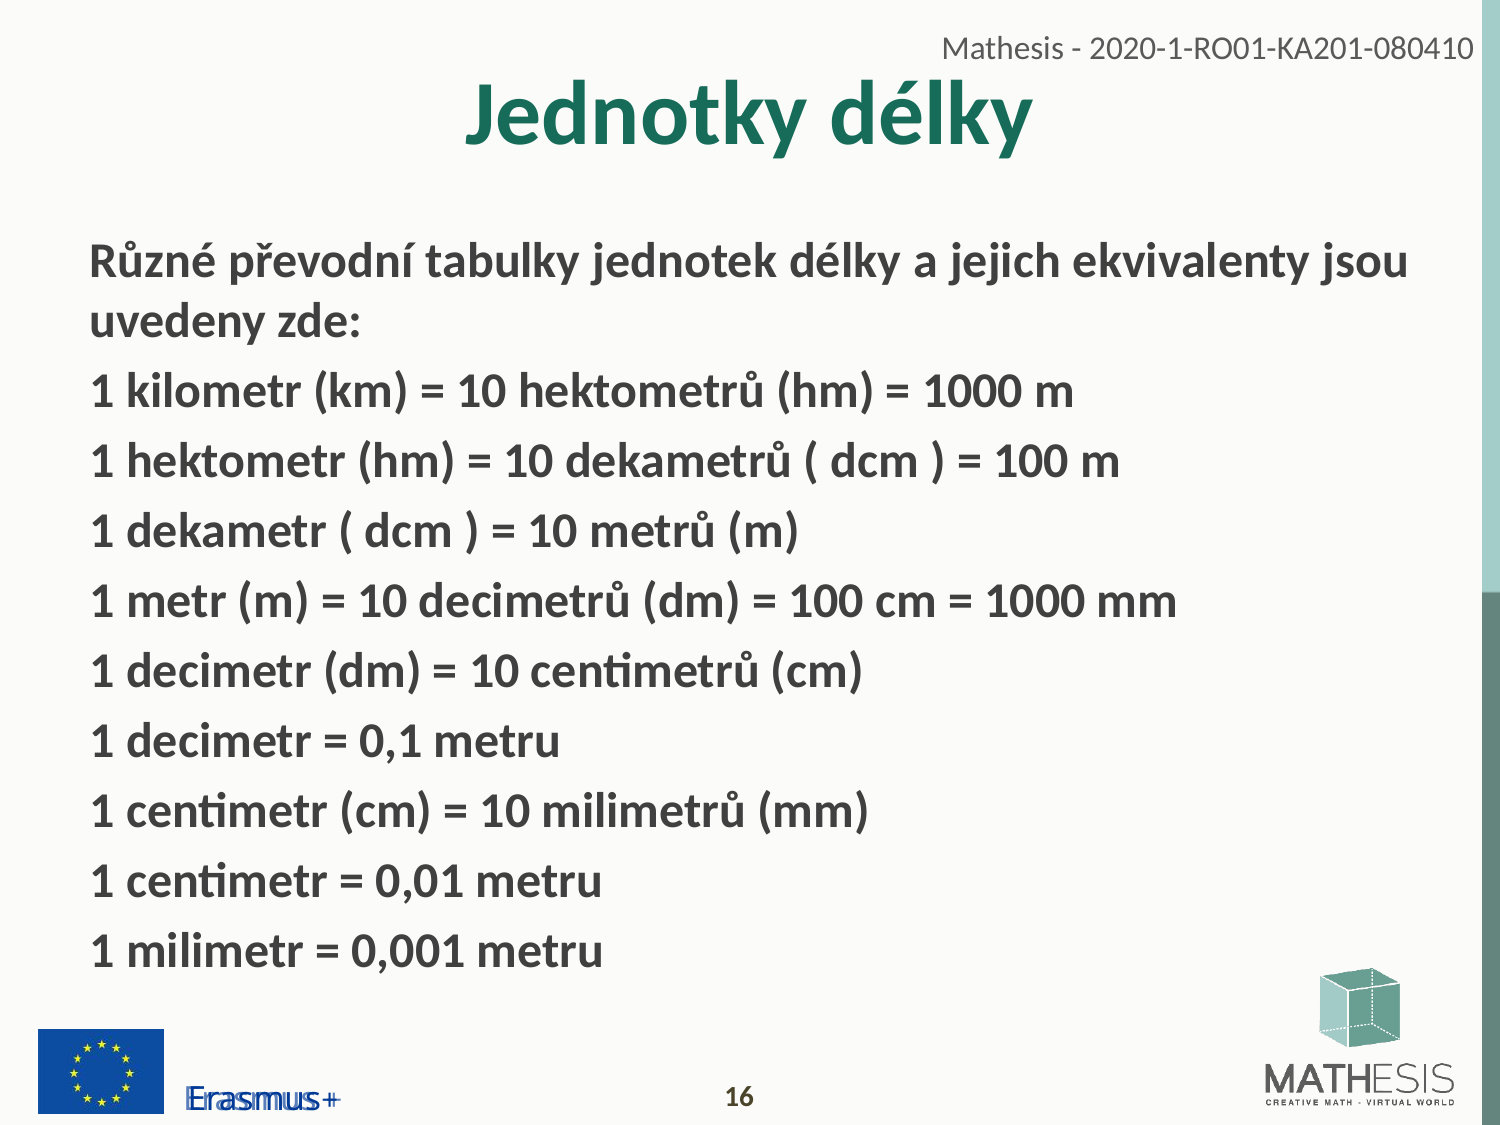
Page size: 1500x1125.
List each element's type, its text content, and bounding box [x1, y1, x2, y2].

title Jednotky délky [75, 45, 1425, 219]
list Různé převodní tabulky jednotek délky a jejich ekvivalenty jsou uvedeny zde: 1 kilometr (km) = 10 hektometrů (hm) = 1000 m 1 hektometr (hm) = 10 dekametrů ( dcm ) = 100 m 1 dekametr ( dcm ) = 10 metrů (m) 1 metr (m) = 10 decimetrů (dm) = 100 cm = 1000 mm 1 decimetr (dm) = 10 centimetrů (cm) 1 decimetr = 0,1 metru 1 centimetr (cm) = 10 milimetrů (mm) 1 centimetr = 0,01 metru 1 milimetr = 0,001 metru [75, 219, 1425, 963]
picture [38, 1029, 164, 1114]
